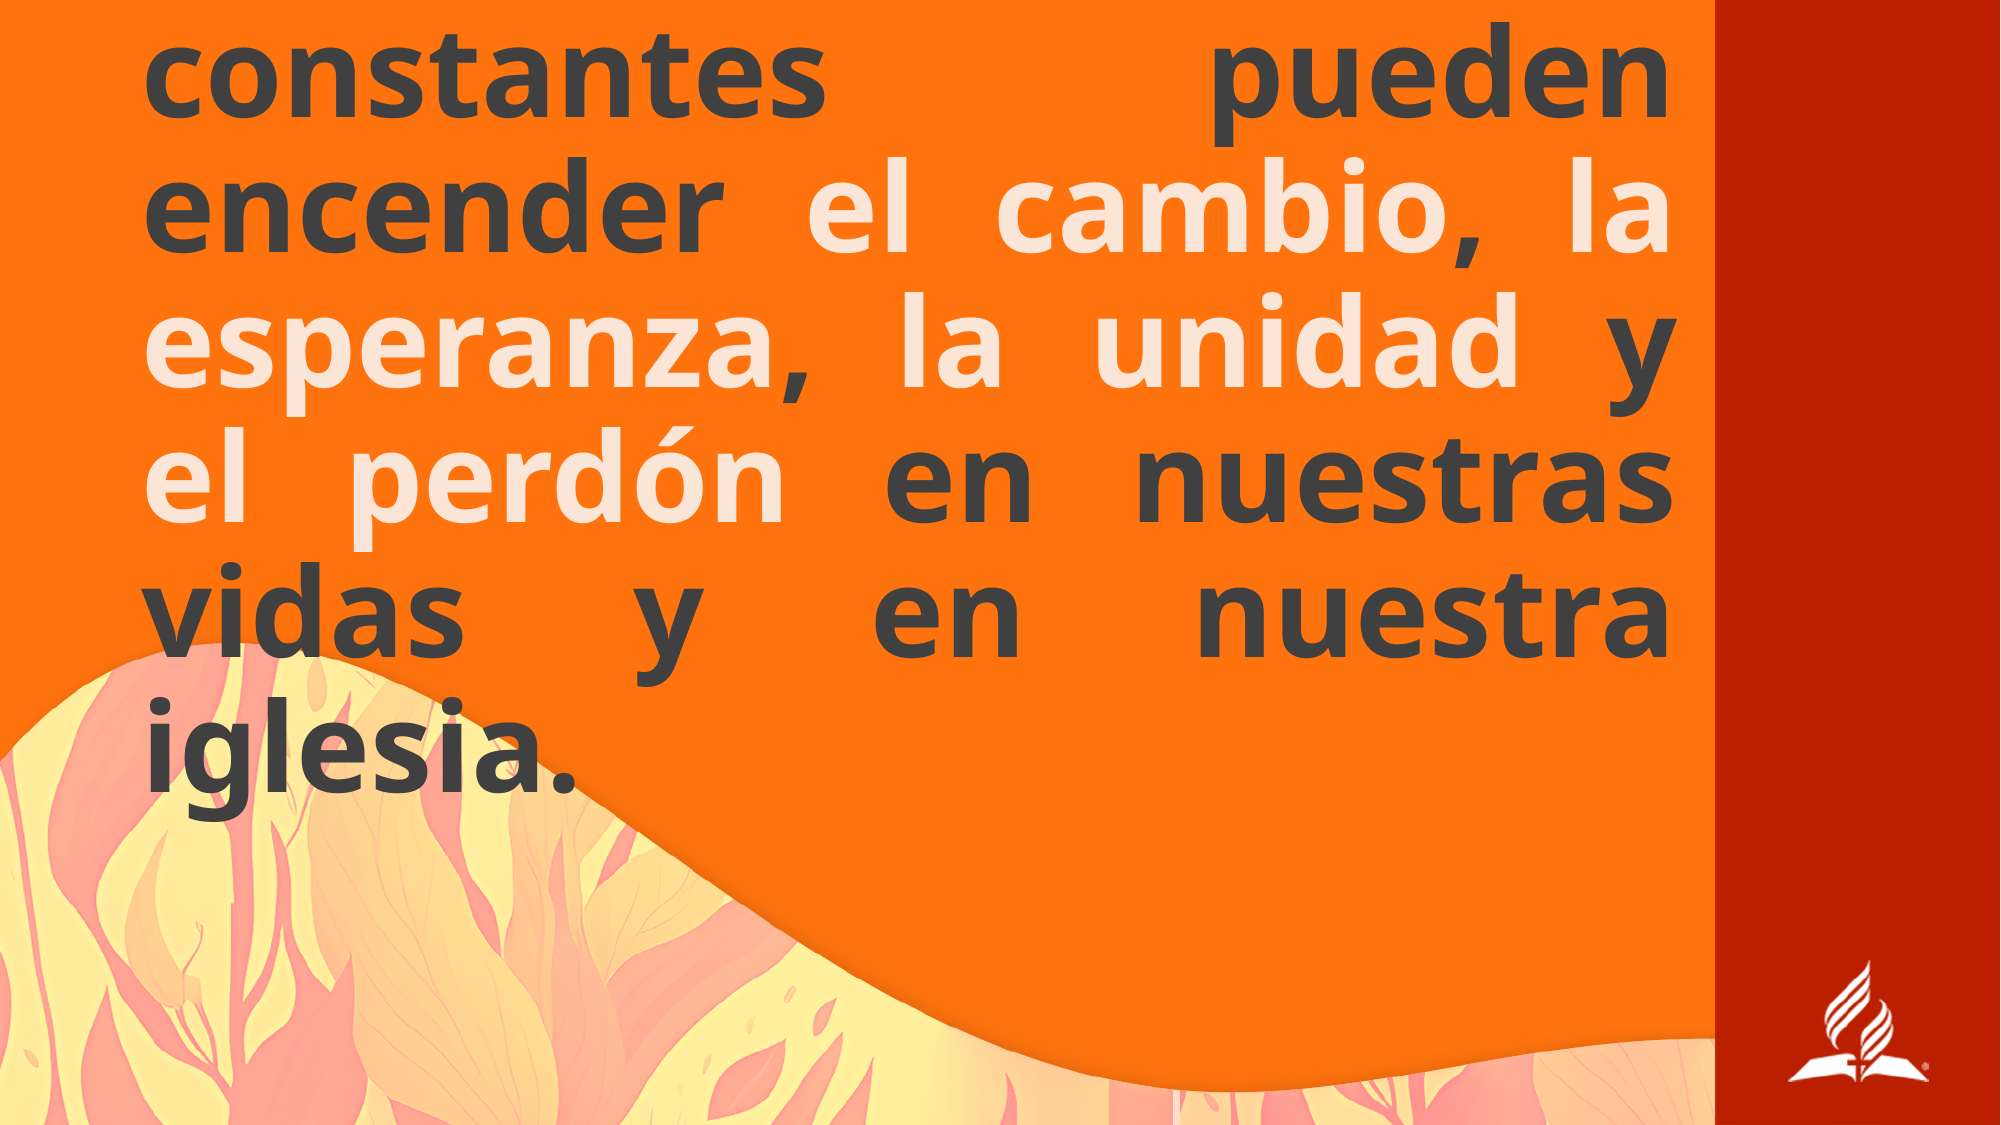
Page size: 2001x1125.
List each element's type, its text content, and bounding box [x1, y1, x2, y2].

picture [0, 0, 2001, 1125]
title Las oraciones constantes pueden encender el cambio, la esperanza, la unidad y el perdón en nuestras vidas y en nuestra iglesia. [126, 137, 1693, 557]
